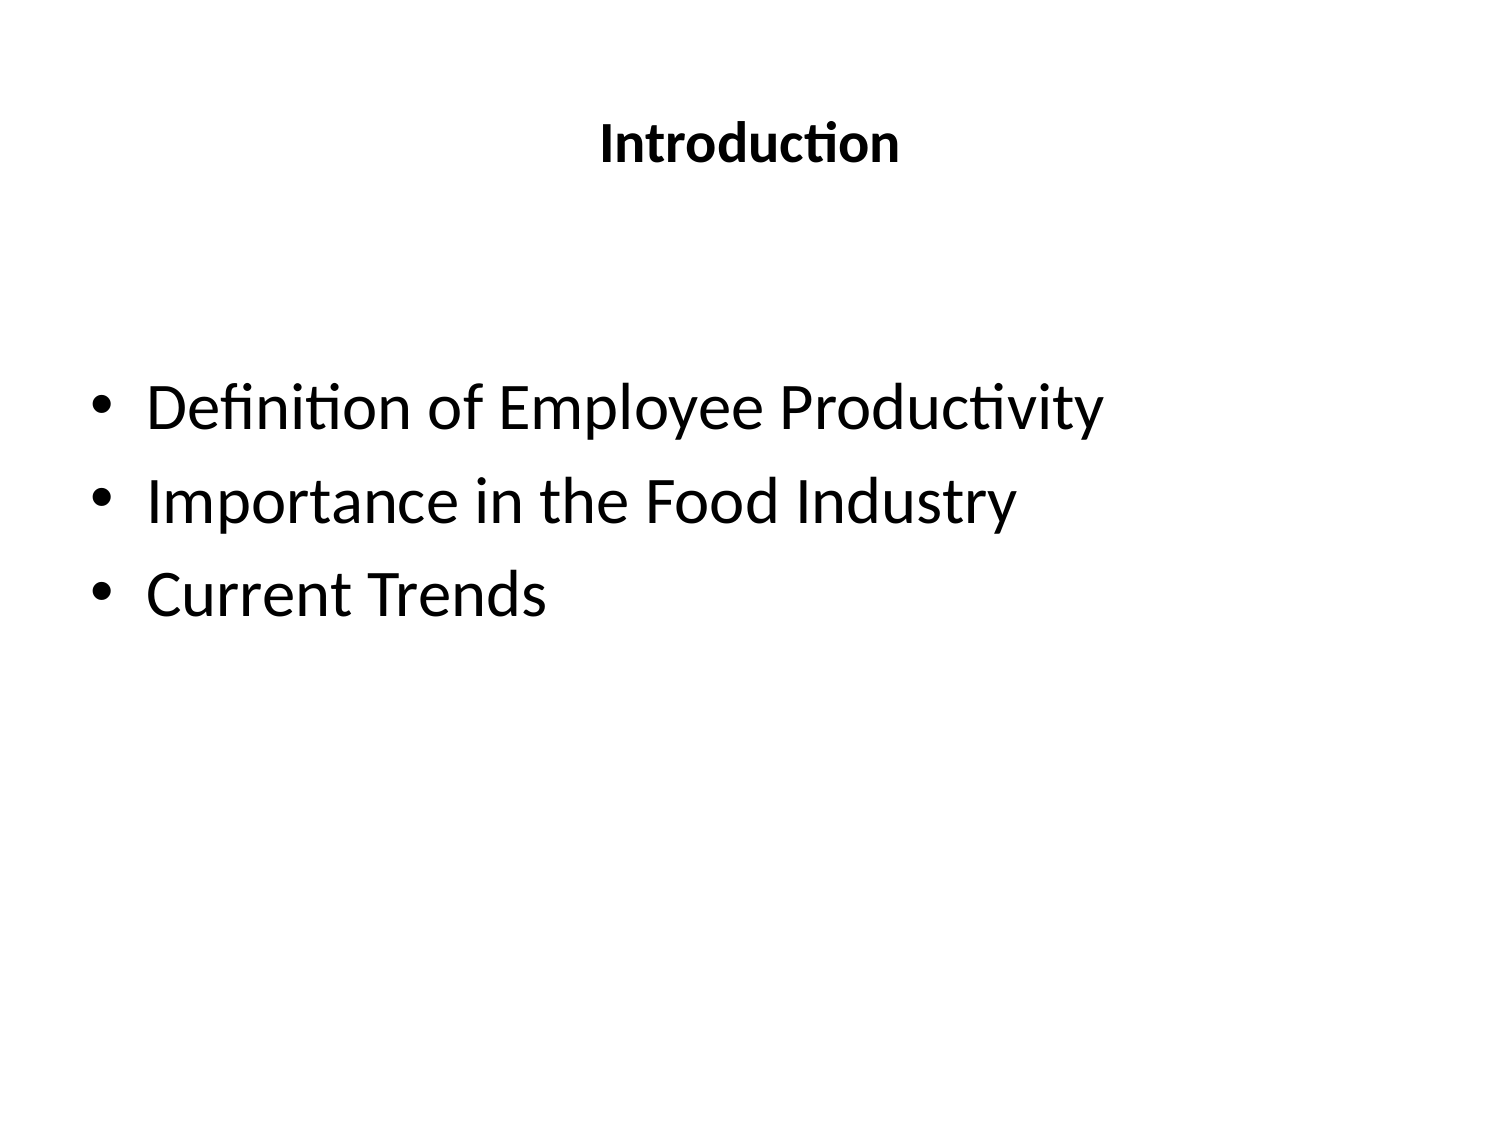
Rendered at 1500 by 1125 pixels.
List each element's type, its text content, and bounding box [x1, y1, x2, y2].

title Introduction [75, 45, 1425, 233]
list Definition of Employee Productivity Importance in the Food Industry Current Trends [75, 262, 1425, 1005]
